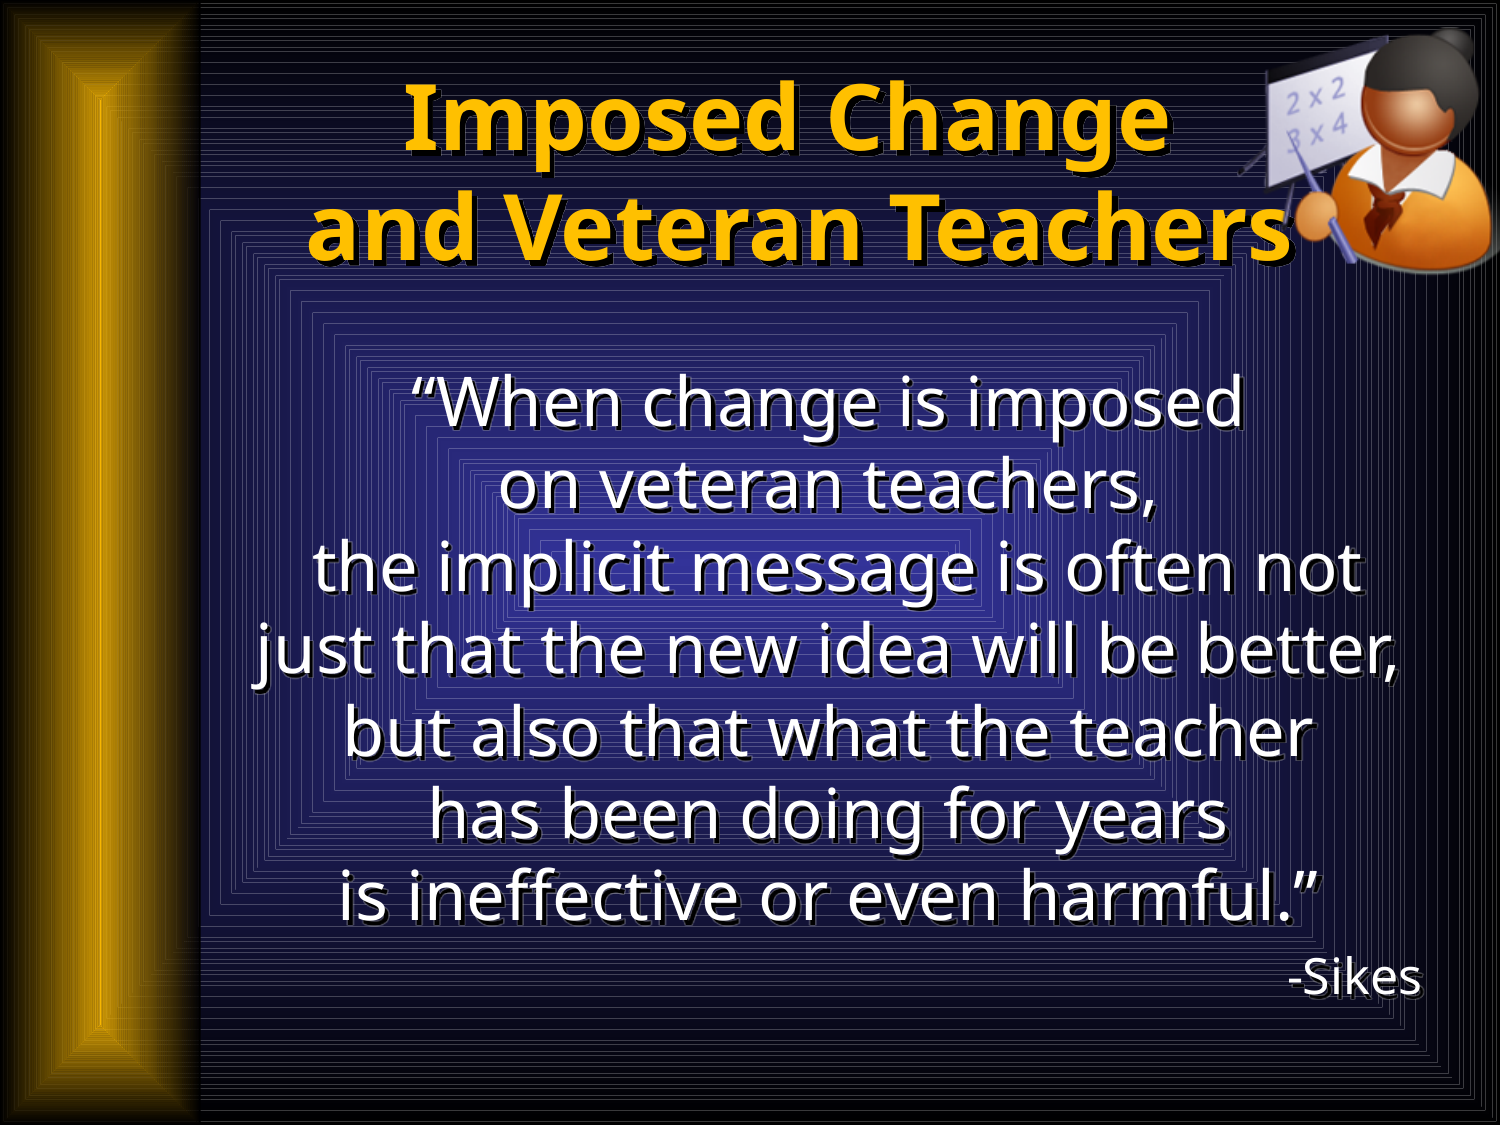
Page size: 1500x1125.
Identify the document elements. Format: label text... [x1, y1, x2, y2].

picture [1237, 0, 1500, 289]
list “When change is imposed on veteran teachers, the implicit message is often not just that the new idea will be better, but also that what the teacher has been doing for years is ineffective or even harmful.” -Sikes [237, 349, 1438, 1026]
title Imposed Change and Veteran Teachers [49, 74, 1226, 264]
